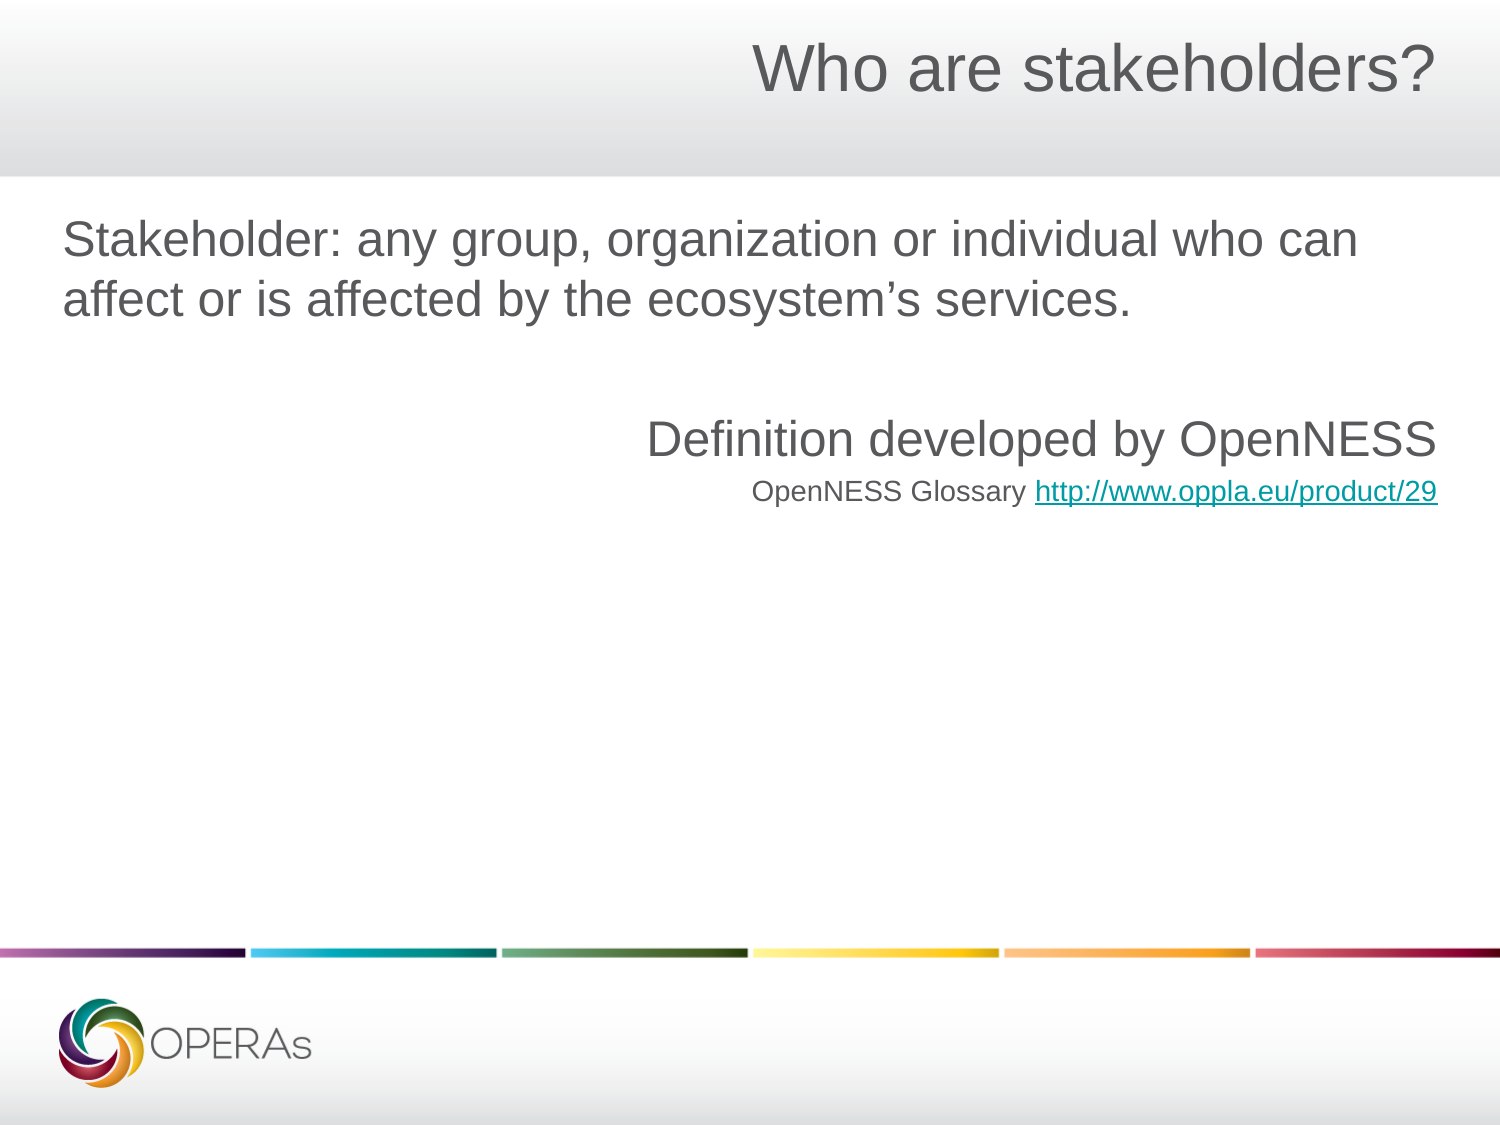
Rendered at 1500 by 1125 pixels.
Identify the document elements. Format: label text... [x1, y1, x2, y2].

title Who are stakeholders? [62, 29, 1438, 176]
list Stakeholder: any group, organization or individual who can affect or is affected by the ecosystem’s services. Definition developed by OpenNESS OpenNESS Glossary http://www.oppla.eu/product/29 [62, 206, 1438, 886]
picture [0, 0, 1500, 1125]
